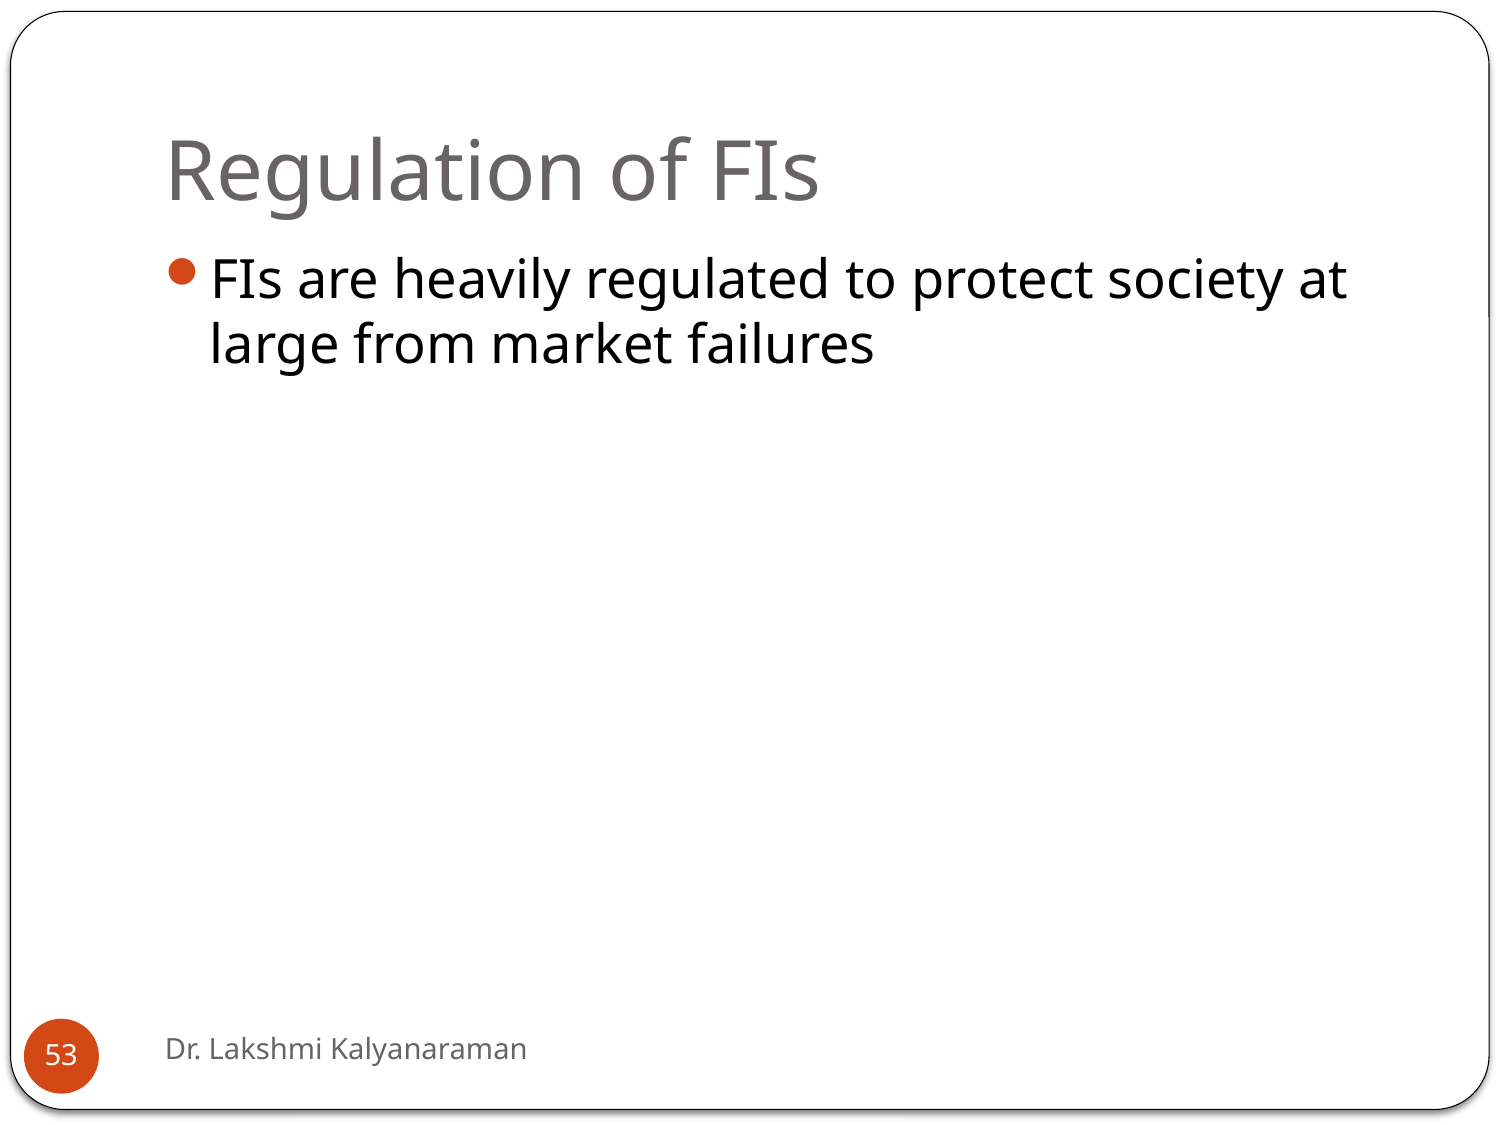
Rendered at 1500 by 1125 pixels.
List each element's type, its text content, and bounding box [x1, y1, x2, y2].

footer Dr. Lakshmi Kalyanaraman [150, 1012, 800, 1088]
list FIs are heavily regulated to protect society at large from market failures [150, 237, 1425, 988]
slide_number 53 [23, 1018, 99, 1094]
title Regulation of FIs [150, 45, 1425, 233]
